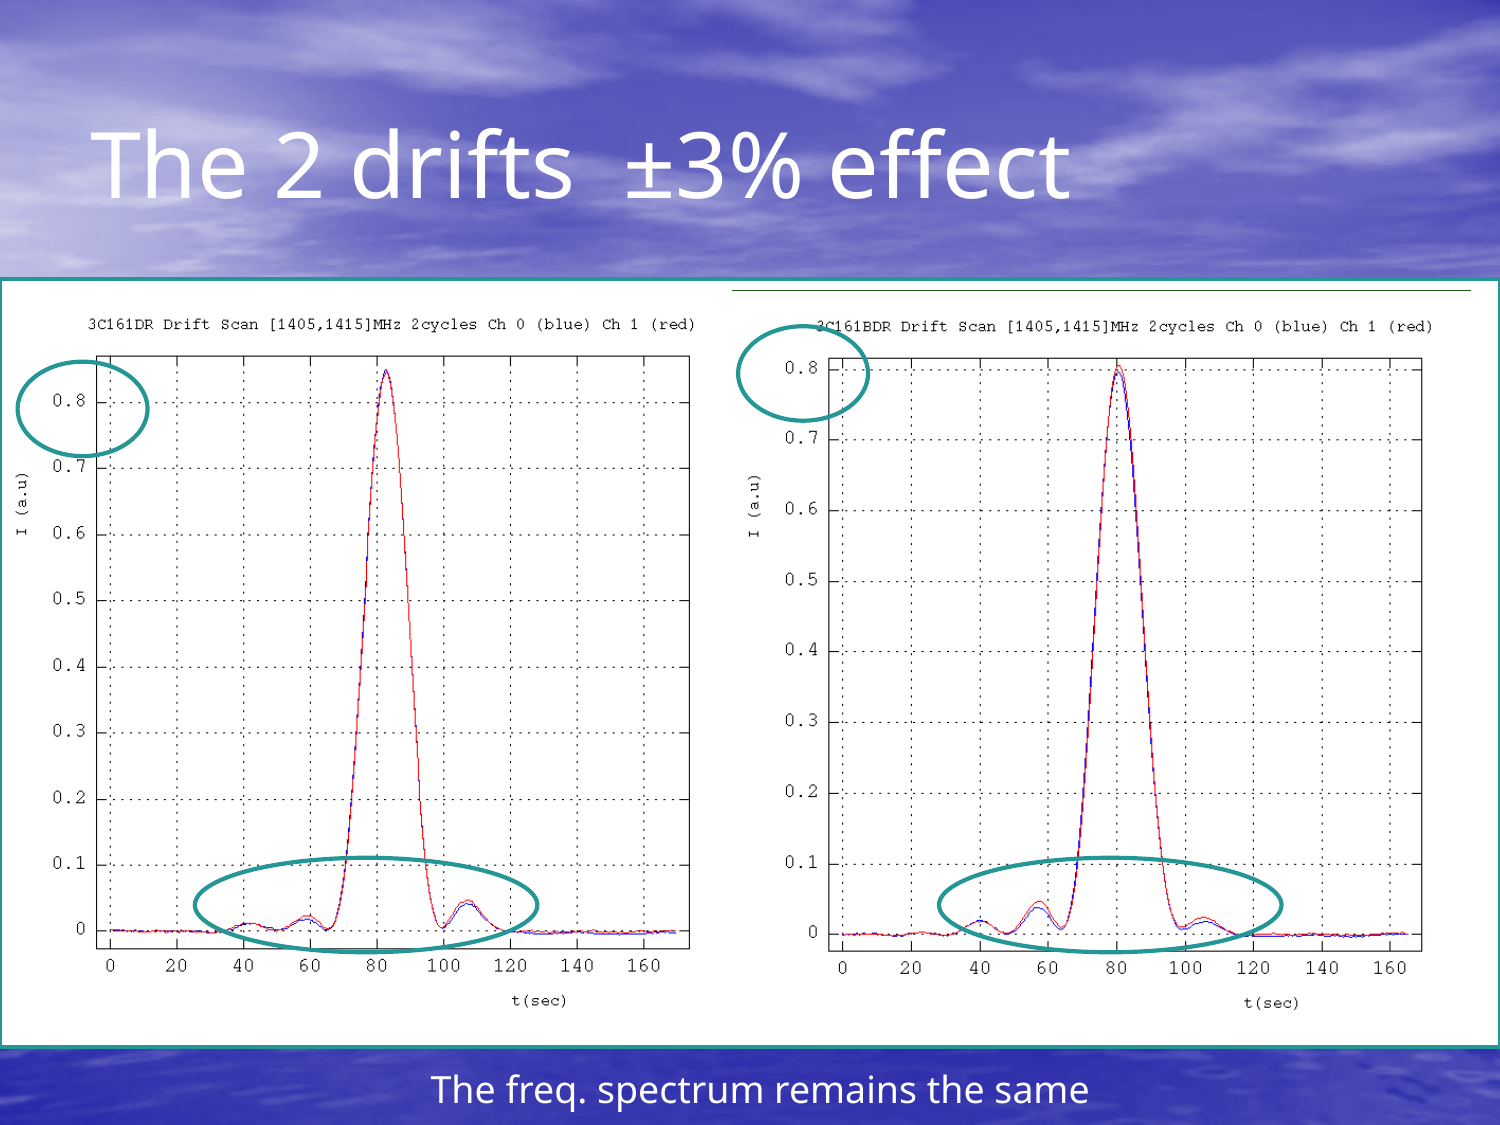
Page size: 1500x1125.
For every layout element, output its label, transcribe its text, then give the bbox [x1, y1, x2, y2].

picture [732, 290, 1471, 1030]
text_box The freq. spectrum remains the same [415, 1058, 1106, 1119]
picture [5, 290, 728, 1016]
title The 2 drifts ±3% effect [74, 47, 1426, 276]
text_box [0, 277, 1500, 1049]
